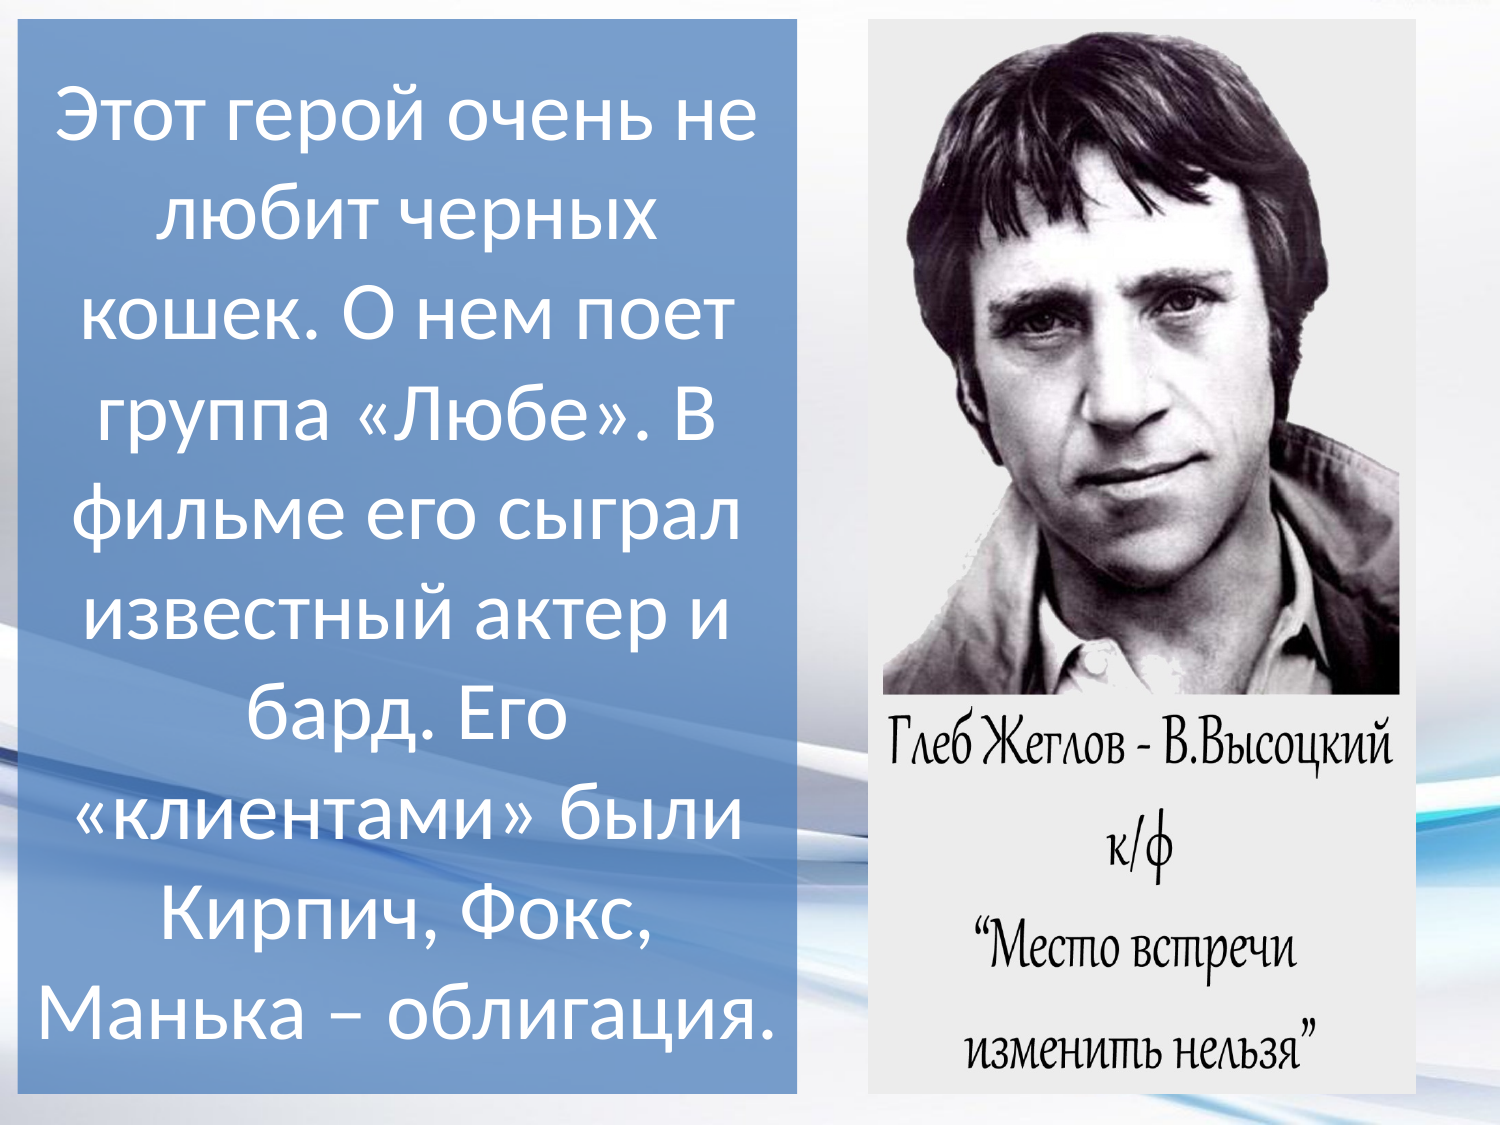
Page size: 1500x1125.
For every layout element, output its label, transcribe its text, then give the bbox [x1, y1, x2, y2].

text_box Этот герой очень не любит черных кошек. О нем поет группа «Любе». В фильме его сыграл известный актер и бард. Его «клиентами» были Кирпич, Фокс, Манька – облигация. [16, 17, 799, 1096]
picture [0, 0, 1500, 1125]
